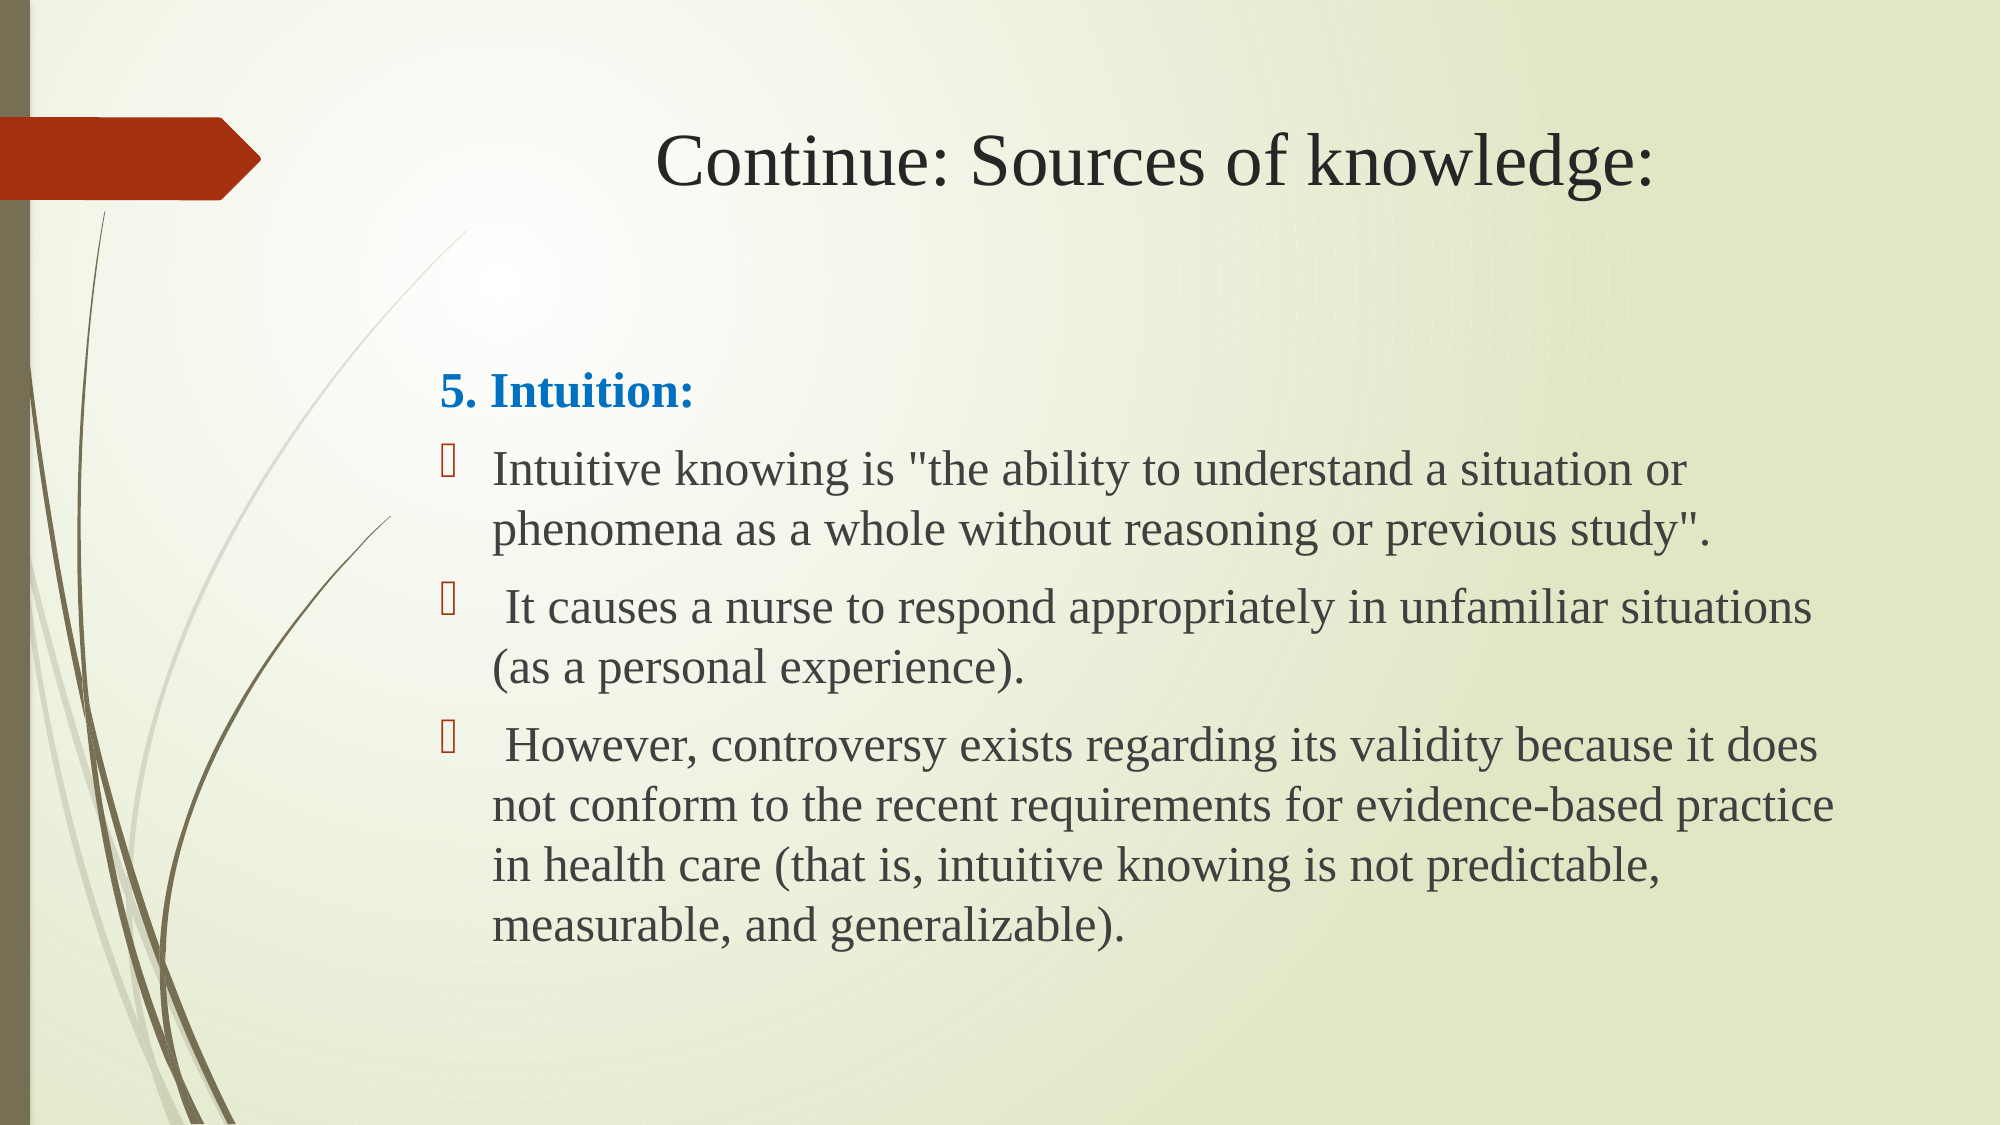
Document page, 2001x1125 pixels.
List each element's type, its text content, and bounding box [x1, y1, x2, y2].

list 5. Intuition: Intuitive knowing is "the ability to understand a situation or phenomena as a whole without reasoning or previous study". It causes a nurse to respond appropriately in unfamiliar situations (as a personal experience). However, controversy exists regarding its validity because it does not conform to the recent requirements for evidence-based practice in health care (that is, intuitive knowing is not predictable, measurable, and generalizable). [424, 350, 1888, 970]
title Continue: Sources of knowledge: [425, 102, 1888, 313]
